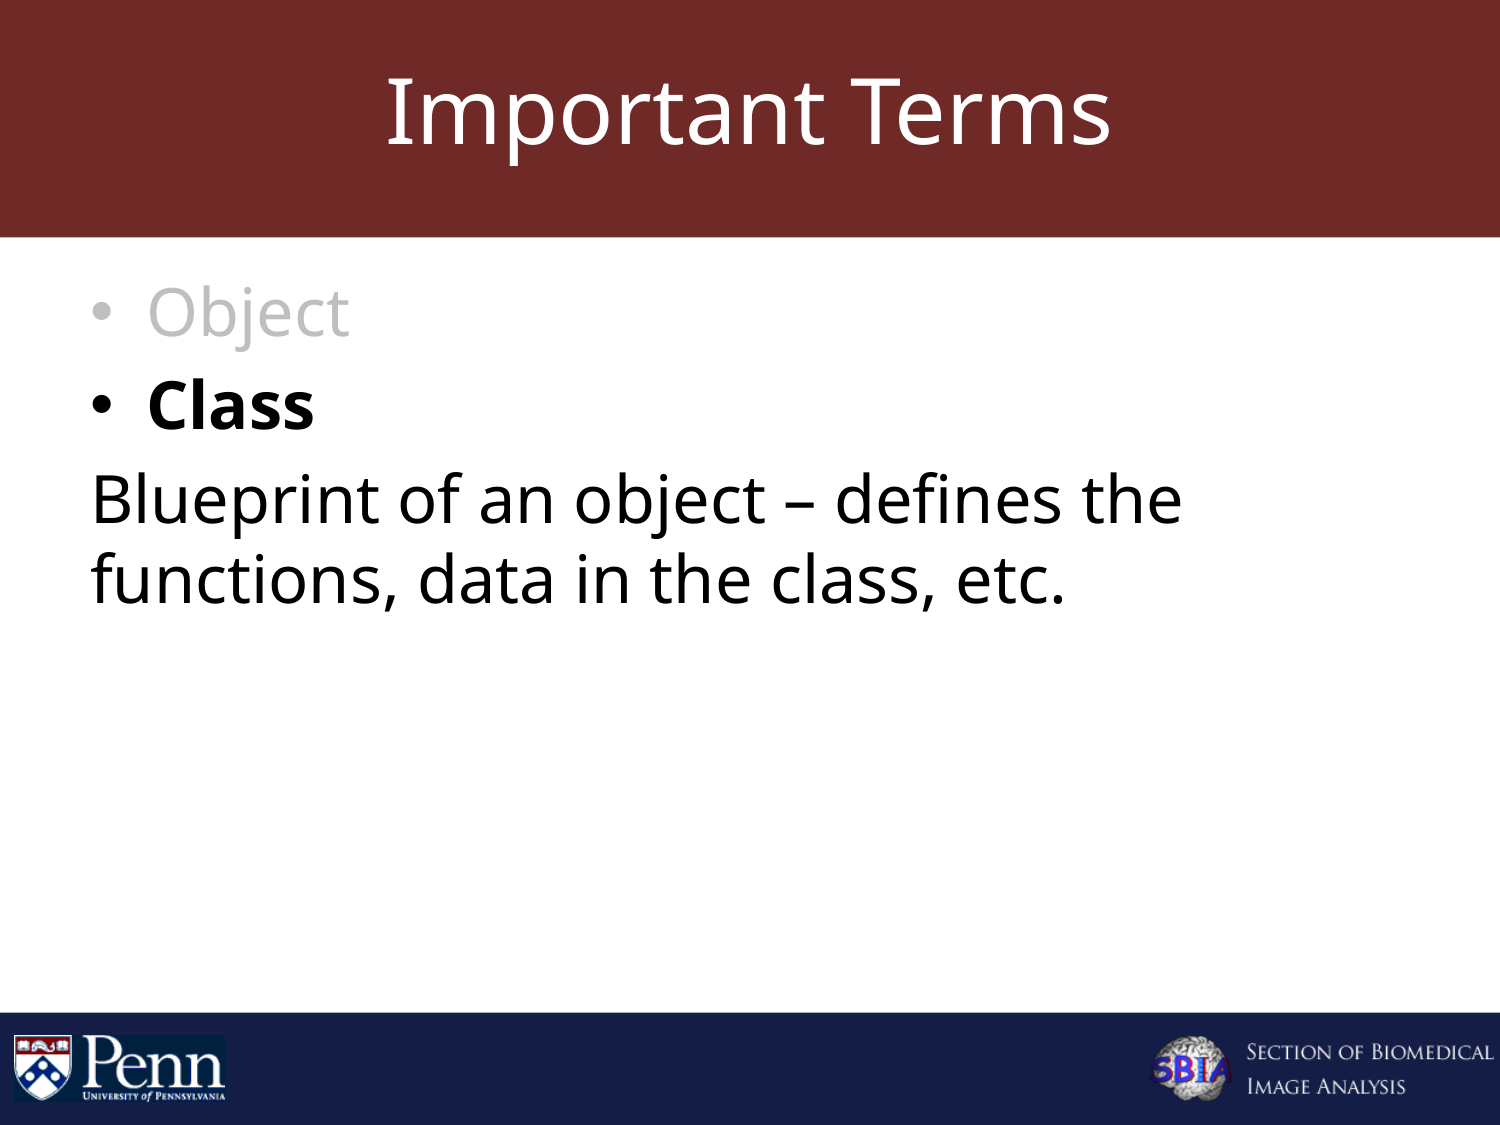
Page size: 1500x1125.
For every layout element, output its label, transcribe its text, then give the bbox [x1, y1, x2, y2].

title Important Terms [75, 45, 1425, 238]
list Object Class Blueprint of an object – defines the functions, data in the class, etc. [75, 262, 1425, 1013]
picture [1149, 1034, 1494, 1103]
picture [14, 1035, 225, 1102]
